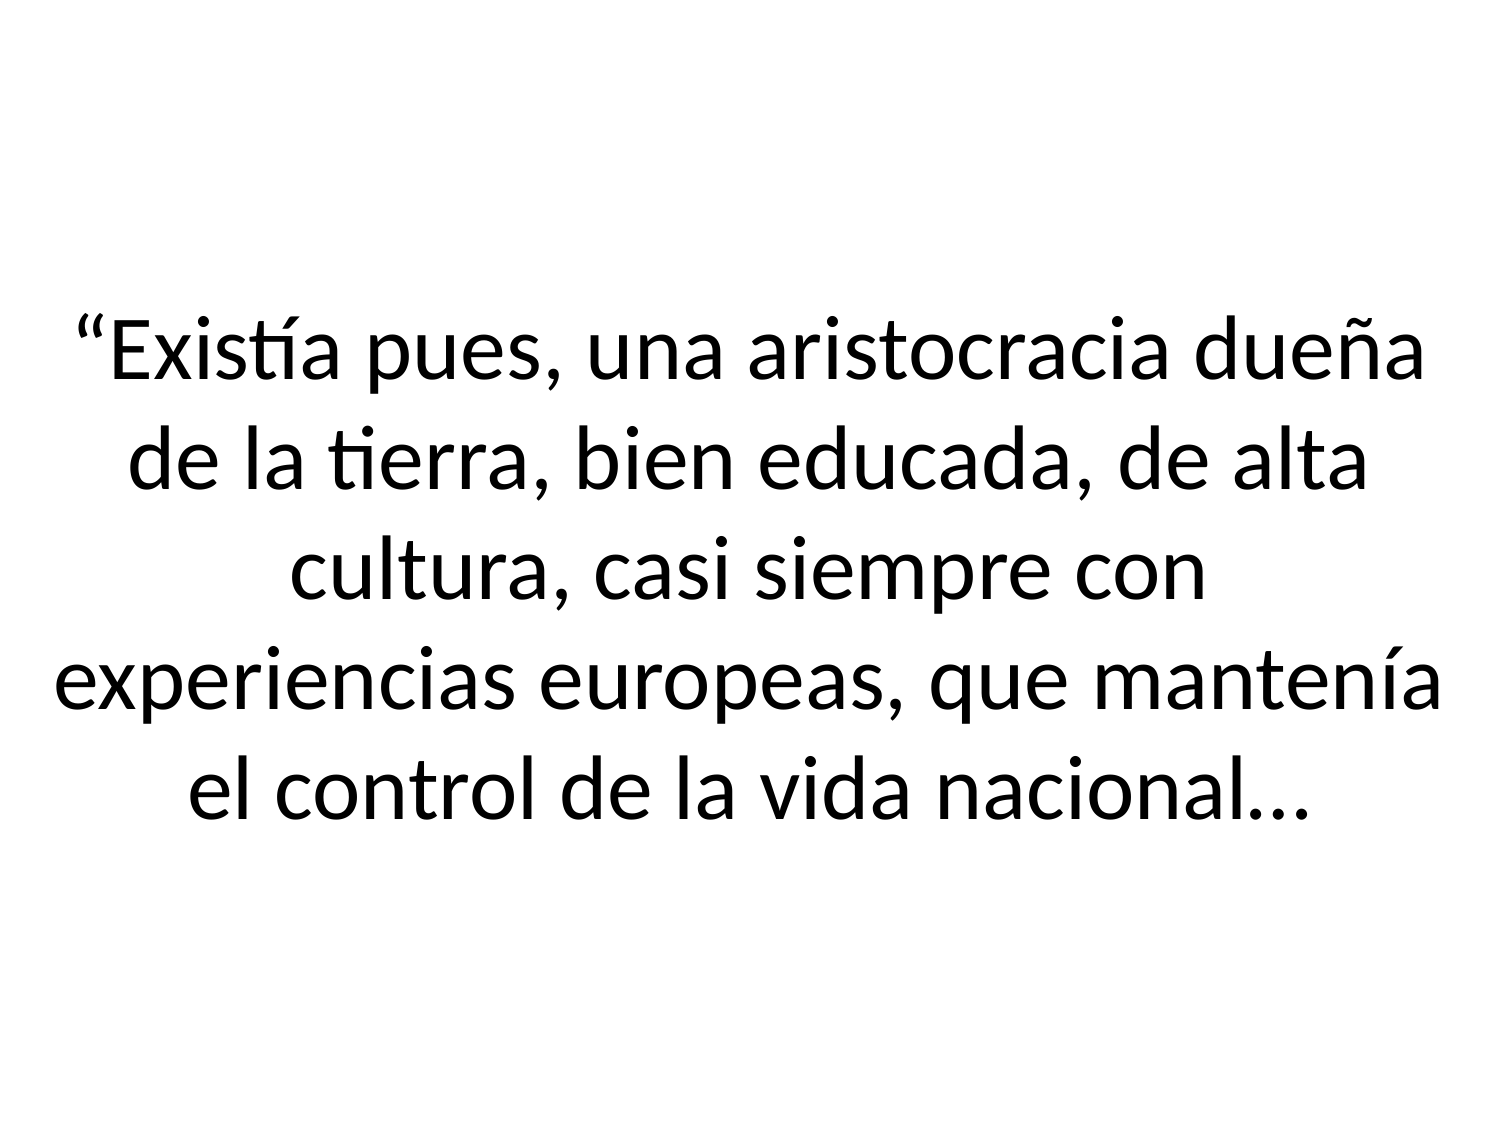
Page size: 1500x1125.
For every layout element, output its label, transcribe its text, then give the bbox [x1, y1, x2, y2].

title “Existía pues, una aristocracia dueña de la tierra, bien educada, de alta cultura, casi siempre con experiencias europeas, que mantenía el control de la vida nacional… [35, 46, 1465, 1079]
